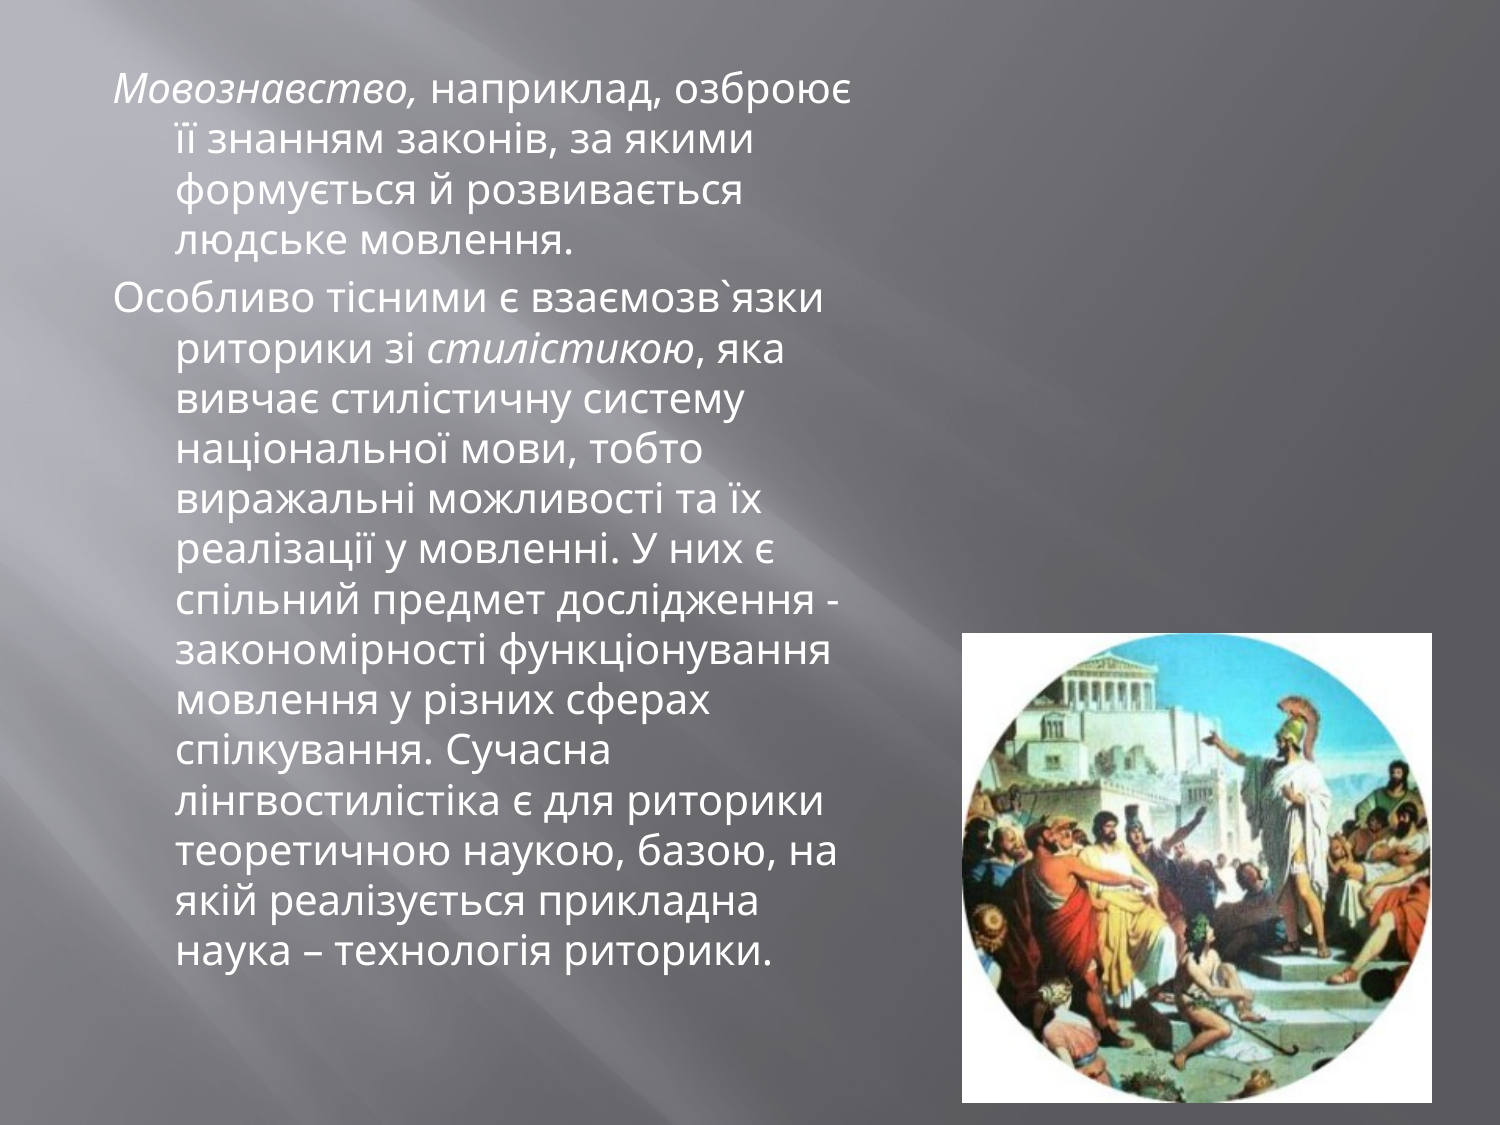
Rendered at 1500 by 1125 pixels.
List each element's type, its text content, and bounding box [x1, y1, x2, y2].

list Мовознавство, наприклад, озброює її знанням законів, за якими формується й розвивається людське мовлення. Особливо тісними є взаємозв`язки риторики зі стилістикою, яка вивчає стилістичну систему національної мови, тобто виражальні можливості та їх реалізації у мовленні. У них є спільний предмет дослідження - закономірності функціонування мовлення у різних сферах спілкування. Сучасна лінгвостилістіка є для риторики теоретичною наукою, базою, на якій реалізується прикладна наука – технологія риторики. [76, 54, 880, 1000]
picture [962, 633, 1432, 1103]
